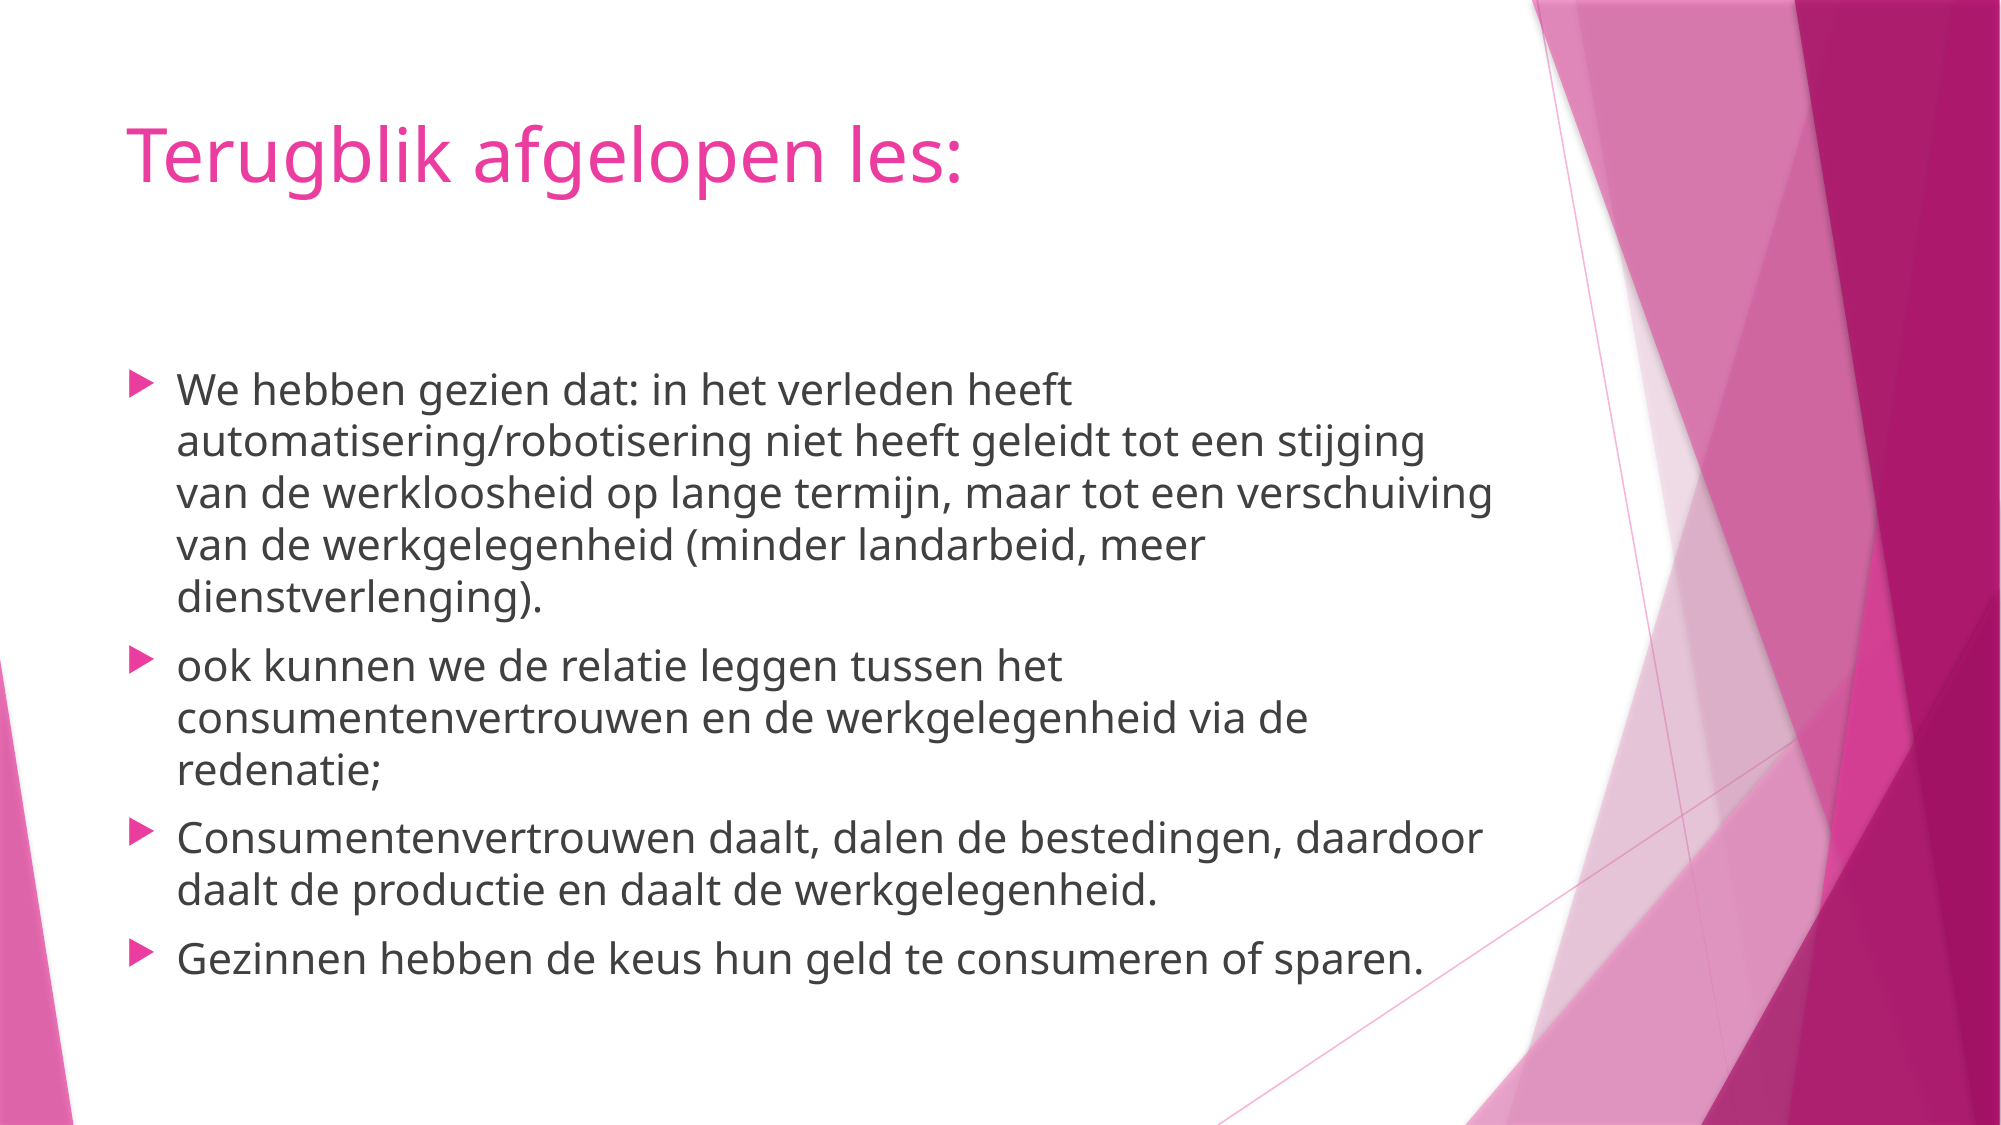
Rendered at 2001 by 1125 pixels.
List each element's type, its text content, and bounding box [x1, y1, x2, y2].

title Terugblik afgelopen les: [111, 99, 1522, 317]
list We hebben gezien dat: in het verleden heeft automatisering/robotisering niet heeft geleidt tot een stijging van de werkloosheid op lange termijn, maar tot een verschuiving van de werkgelegenheid (minder landarbeid, meer dienstverlenging). ook kunnen we de relatie leggen tussen het consumentenvertrouwen en de werkgelegenheid via de redenatie; Consumentenvertrouwen daalt, dalen de bestedingen, daardoor daalt de productie en daalt de werkgelegenheid. Gezinnen hebben de keus hun geld te consumeren of sparen. [111, 354, 1522, 992]
